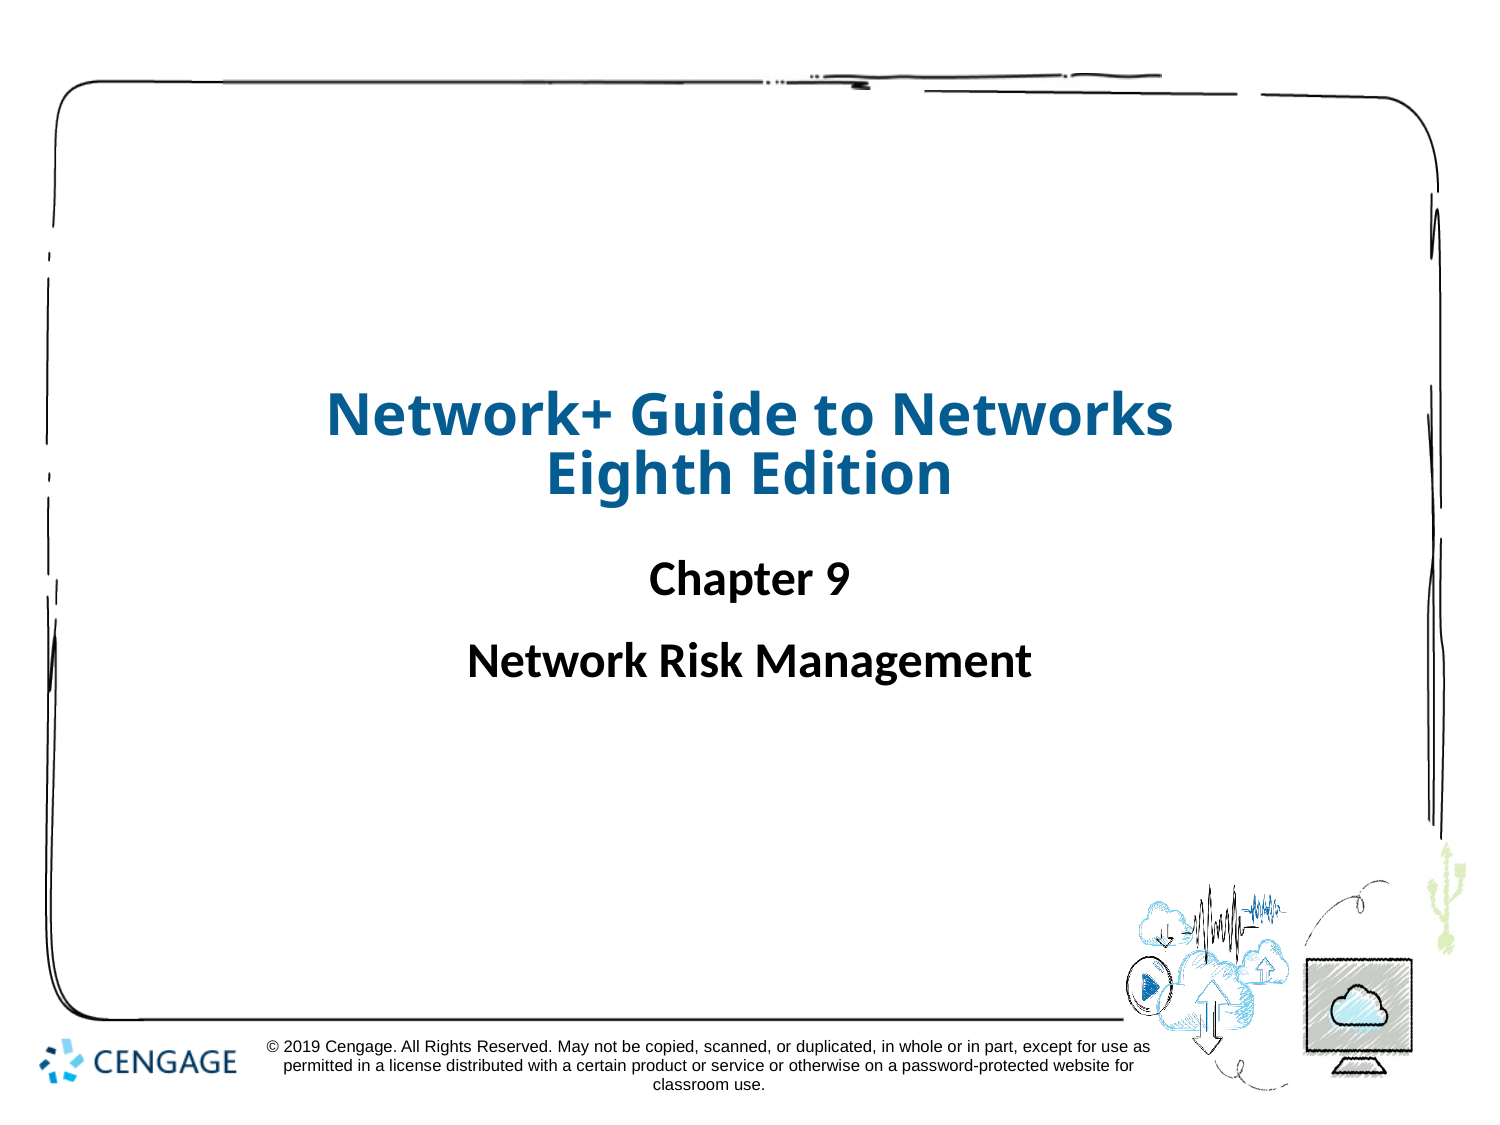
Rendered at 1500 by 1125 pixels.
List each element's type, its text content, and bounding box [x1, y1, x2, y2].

subtitle Chapter 9 Network Risk Management [114, 549, 1386, 691]
picture [1302, 863, 1413, 1079]
list © 2019 Cengage. All Rights Reserved. May not be copied, scanned, or duplicated, in whole or in part, except for use as permitted in a license distributed with a certain product or service or otherwise on a password-protected website for classroom use. [243, 1037, 1175, 1096]
title Network+ Guide to Networks Eighth Edition [114, 387, 1386, 507]
picture [19, 41, 1475, 1118]
